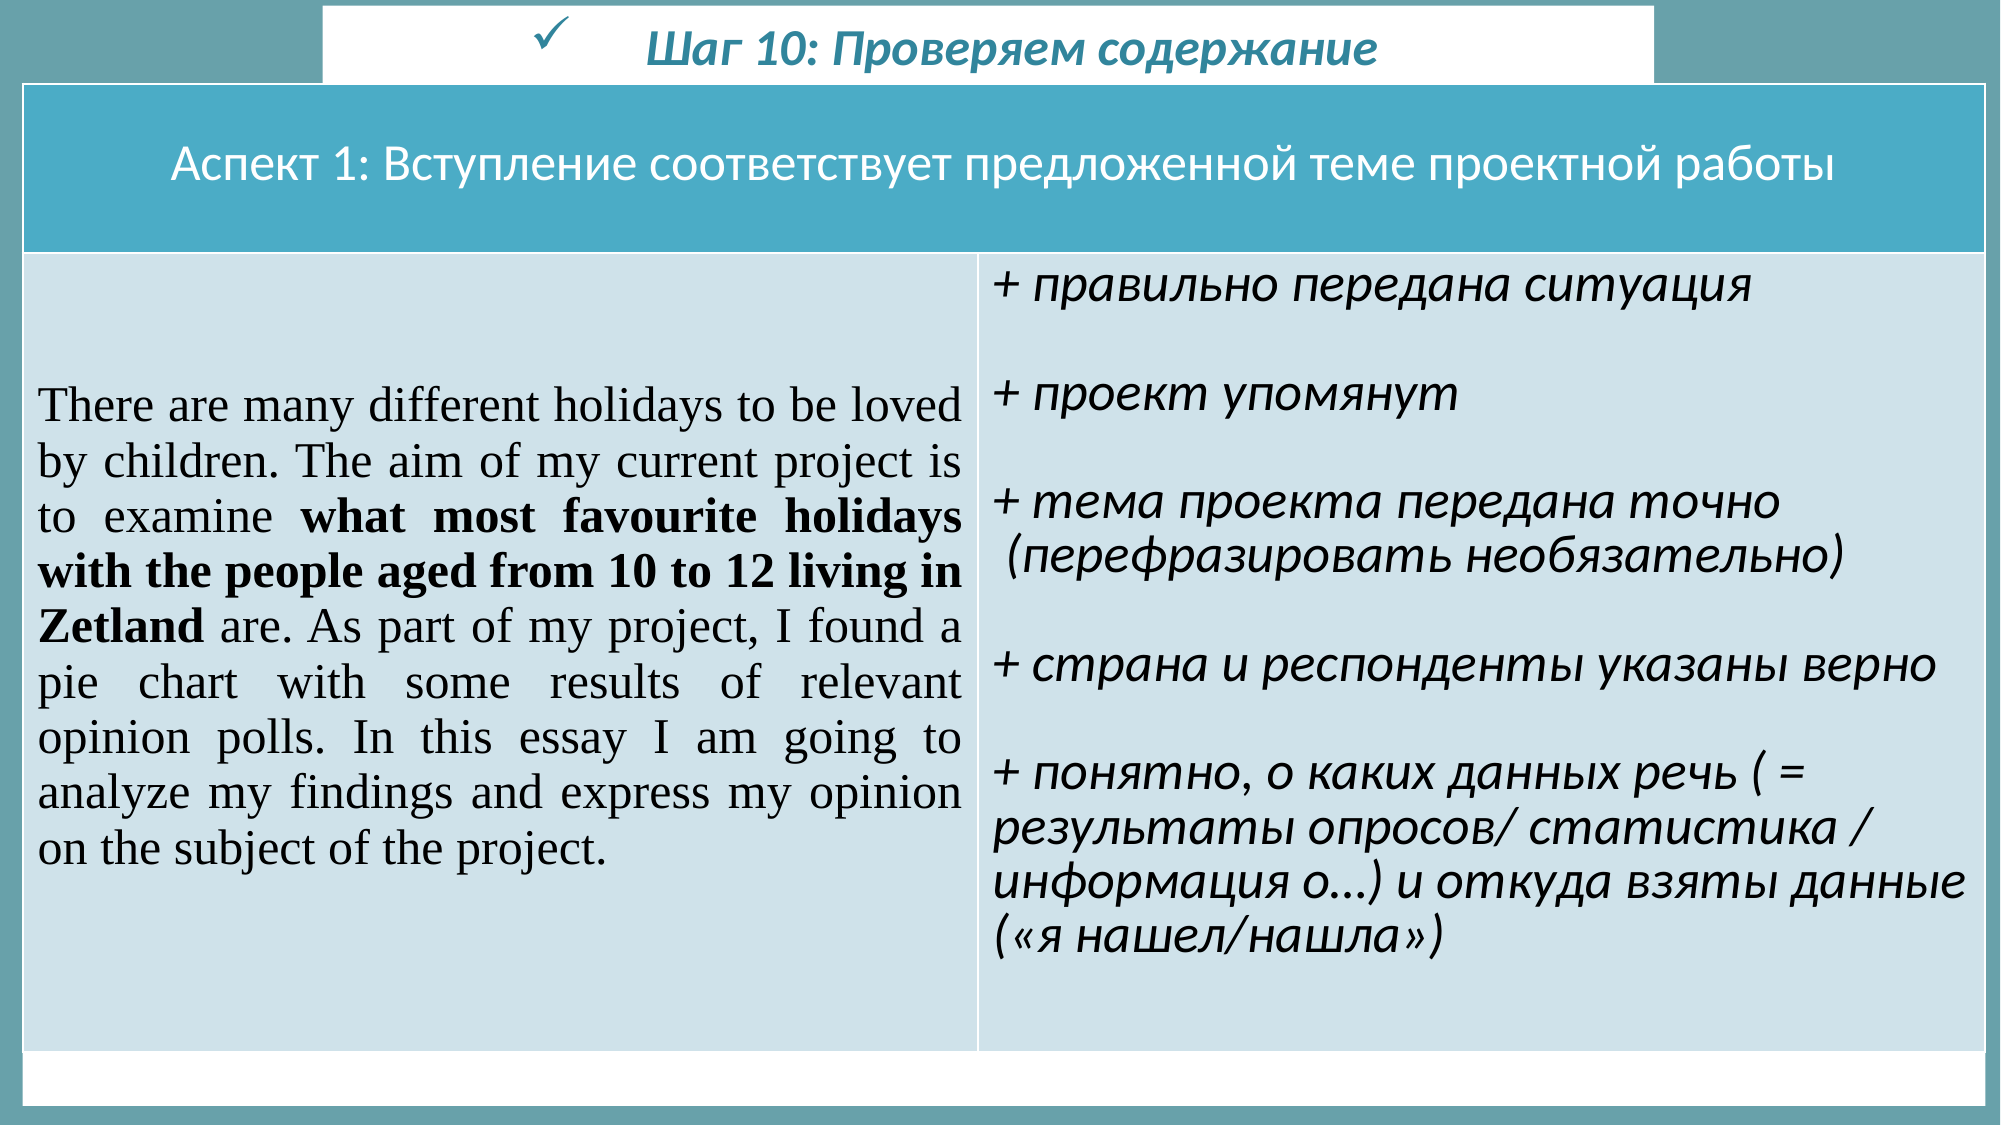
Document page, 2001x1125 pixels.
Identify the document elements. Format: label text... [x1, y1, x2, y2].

table_cell There are many different holidays to be loved by children. The aim of my current project is to examine what most favourite holidays with the people aged from 10 to 12 living in Zetland are. As part of my project, I found a pie chart with some results of relevant opinion polls. In this essay I am going to analyze my findings and express my opinion on the subject of the project. [24, 254, 977, 1051]
picture [0, 0, 2001, 1125]
text_box [22, 1053, 1986, 1106]
table_header Аспект 1: Вступление соответствует предложенной теме проектной работы [24, 85, 1984, 252]
table_cell + правильно передана ситуация + проект упомянут + тема проекта передана точно (перефразировать необязательно) + страна и респонденты указаны верно + понятно, о каких данных речь ( = результаты опросов/ статистика / информация о…) и откуда взяты данные («я нашел/нашла») [979, 254, 1984, 1051]
text_box Шаг 10: Проверяем содержание [322, 5, 1655, 83]
